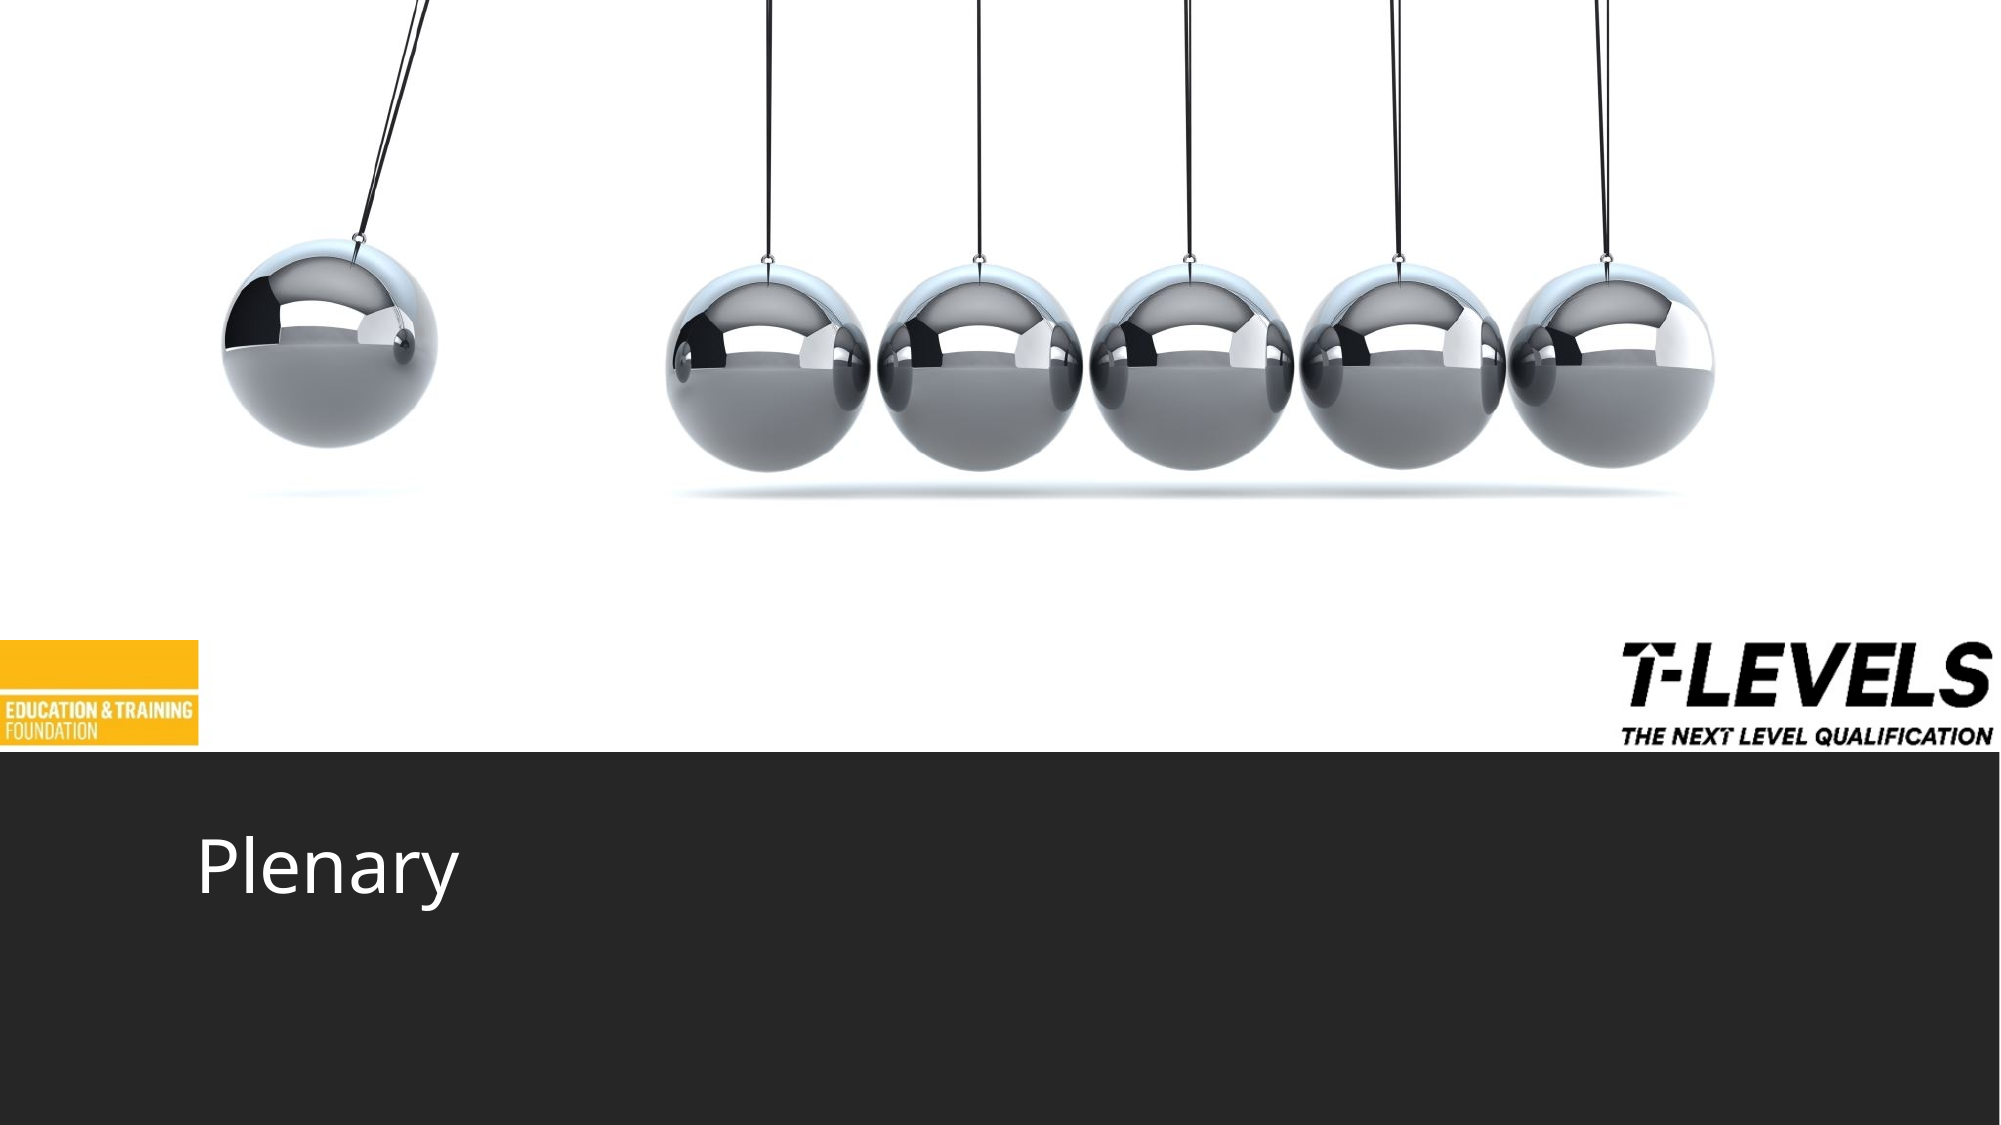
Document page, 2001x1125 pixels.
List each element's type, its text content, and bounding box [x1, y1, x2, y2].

title Plenary [180, 787, 1839, 910]
picture [0, 0, 2000, 752]
